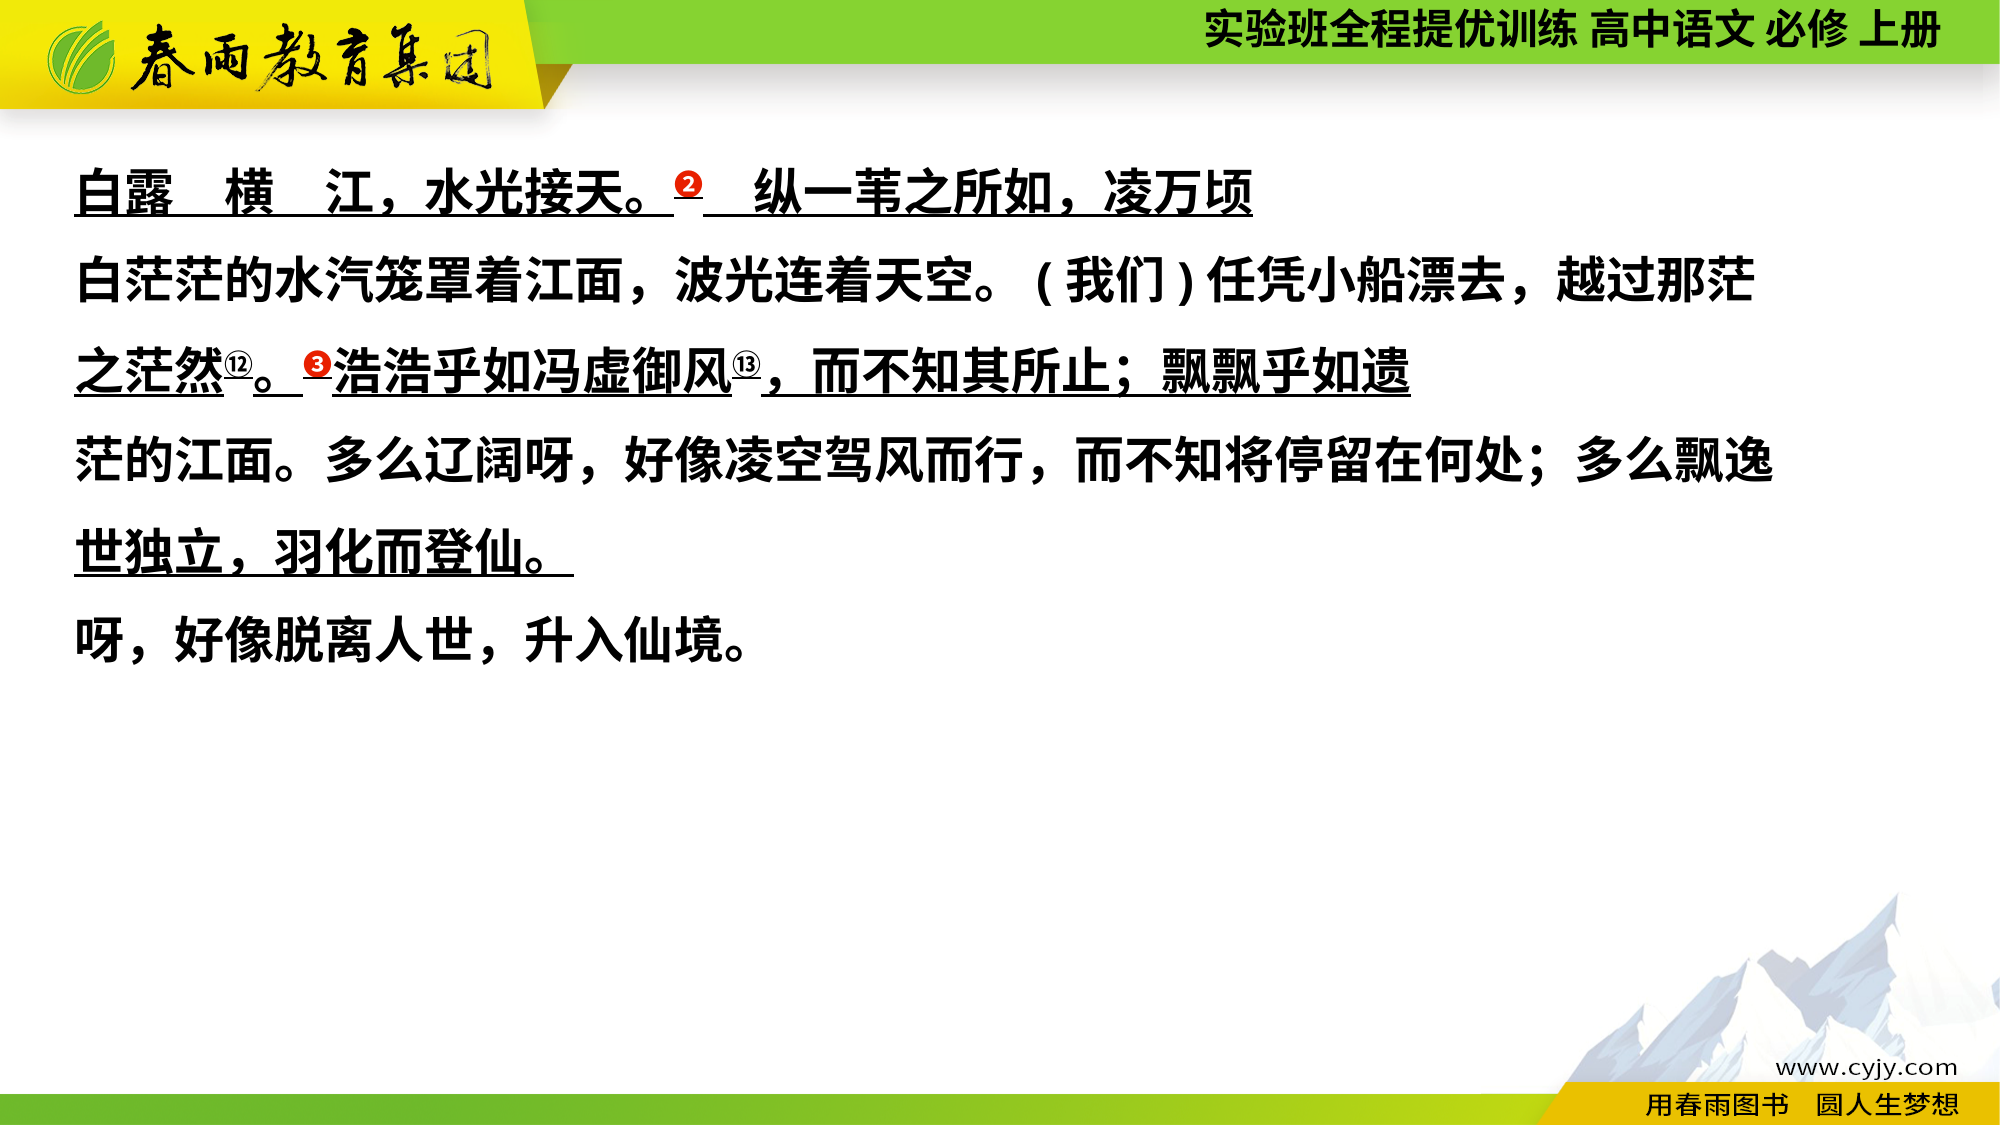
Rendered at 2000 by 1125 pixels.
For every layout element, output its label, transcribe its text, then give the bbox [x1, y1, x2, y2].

text_box 白茫茫的水汽笼罩着江面，波光连着天空。(我们)任凭小船漂去，越过那茫 茫的江面。多么辽阔呀，好像凌空驾风而行，而不知将停留在何处；多么飘逸 呀，好像脱离人世，升入仙境。 [59, 211, 1944, 676]
picture [0, 0, 2000, 1125]
